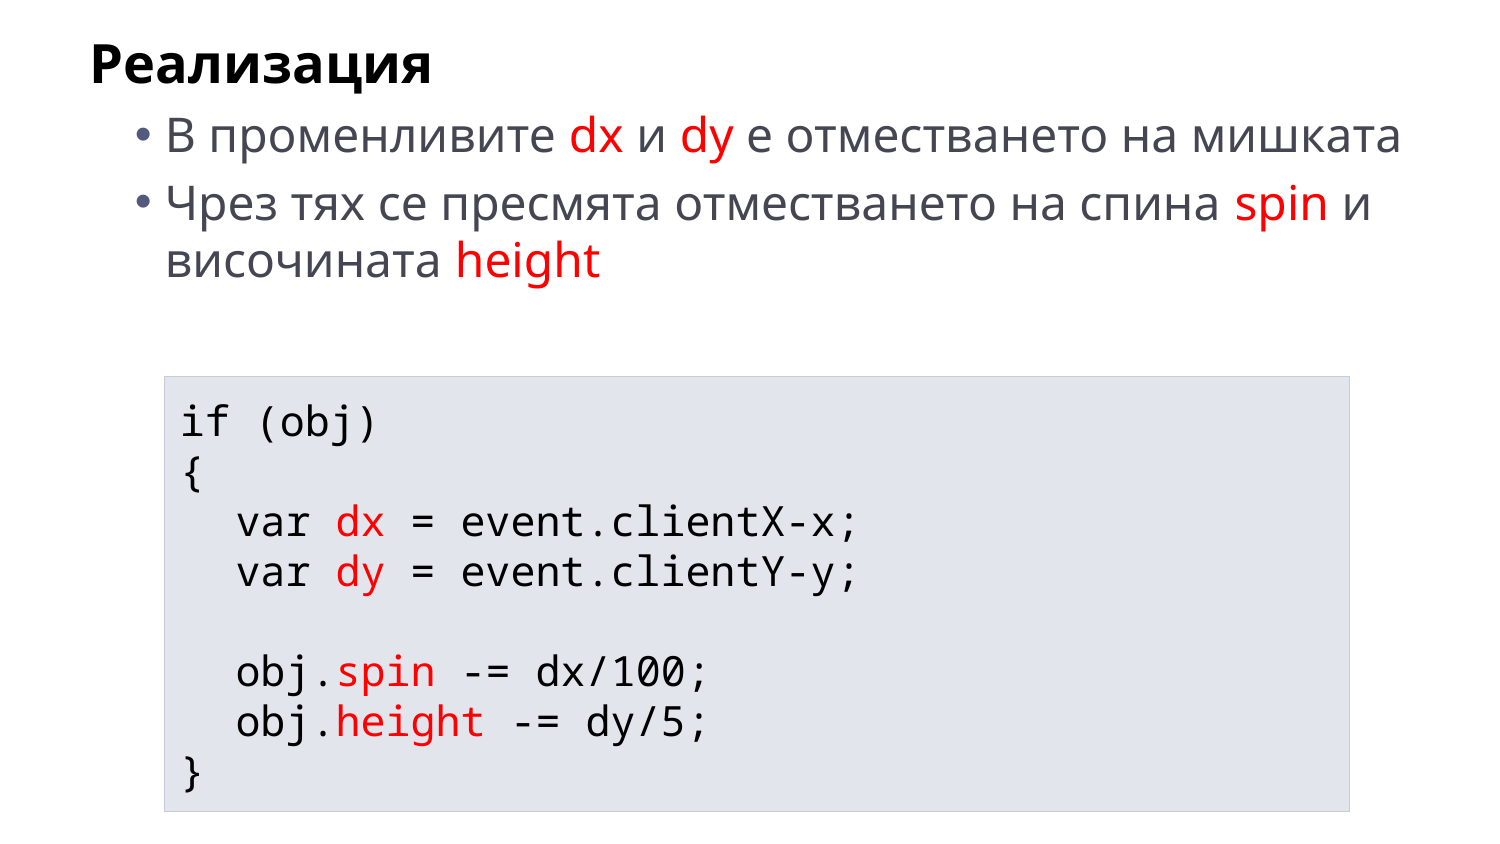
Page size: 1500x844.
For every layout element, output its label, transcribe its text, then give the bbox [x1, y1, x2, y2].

text_box if (obj) { var dx = event.clientX-x; var dy = event.clientY-y; obj.spin -= dx/100; obj.height -= dy/5; } [164, 376, 1350, 812]
list Реализация В променливите dx и dy е отместването на мишката Чрез тях се пресмята отместването на спина spin и височината height [75, 21, 1475, 835]
